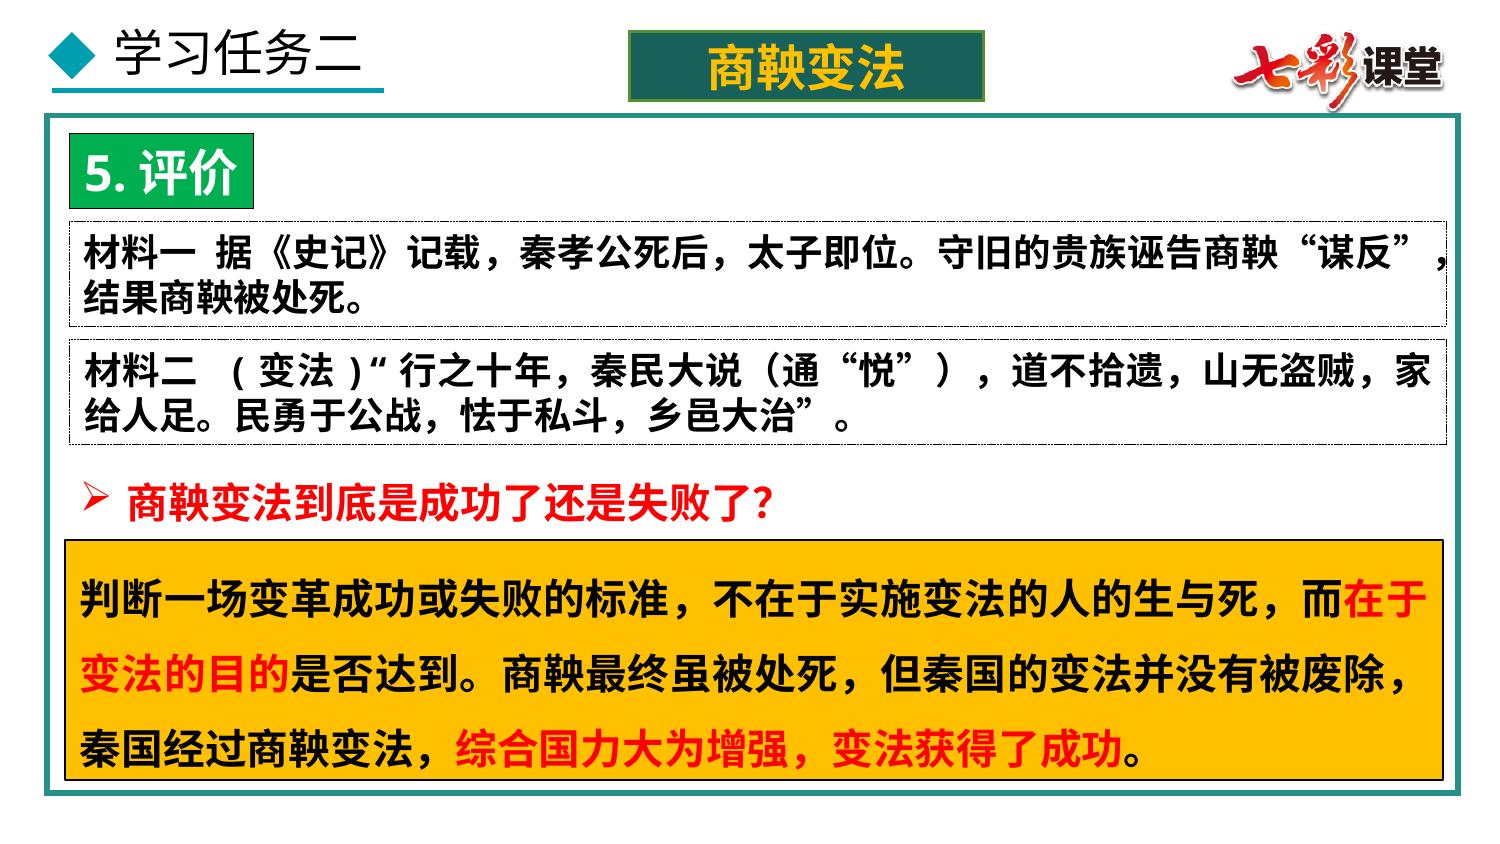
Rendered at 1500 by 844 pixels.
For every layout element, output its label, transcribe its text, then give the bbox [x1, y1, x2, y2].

text_box 判断一场变革成功或失败的标准，不在于实施变法的人的生与死，而在于变法的目的是否达到。商鞅最终虽被处死，但秦国的变法并没有被废除，秦国经过商鞅变法，综合国力大为增强，变法获得了成功。 [64, 540, 1443, 781]
text_box 材料二 (变法)“行之十年，秦民大说（通“悦”），道不拾遗，山无盗贼，家给人足。民勇于公战，怯于私斗，乡邑大治”。 [69, 339, 1447, 445]
text_box 商鞅变法 [628, 31, 984, 102]
picture [1228, 26, 1449, 113]
text_box 材料一 据《史记》记载，秦孝公死后，太子即位。守旧的贵族诬告商鞅“谋反”，结果商鞅被处死。 [69, 221, 1447, 327]
text_box 商鞅变法到底是成功了还是失败了？ [64, 469, 954, 535]
text_box 5.评价 [69, 133, 254, 209]
